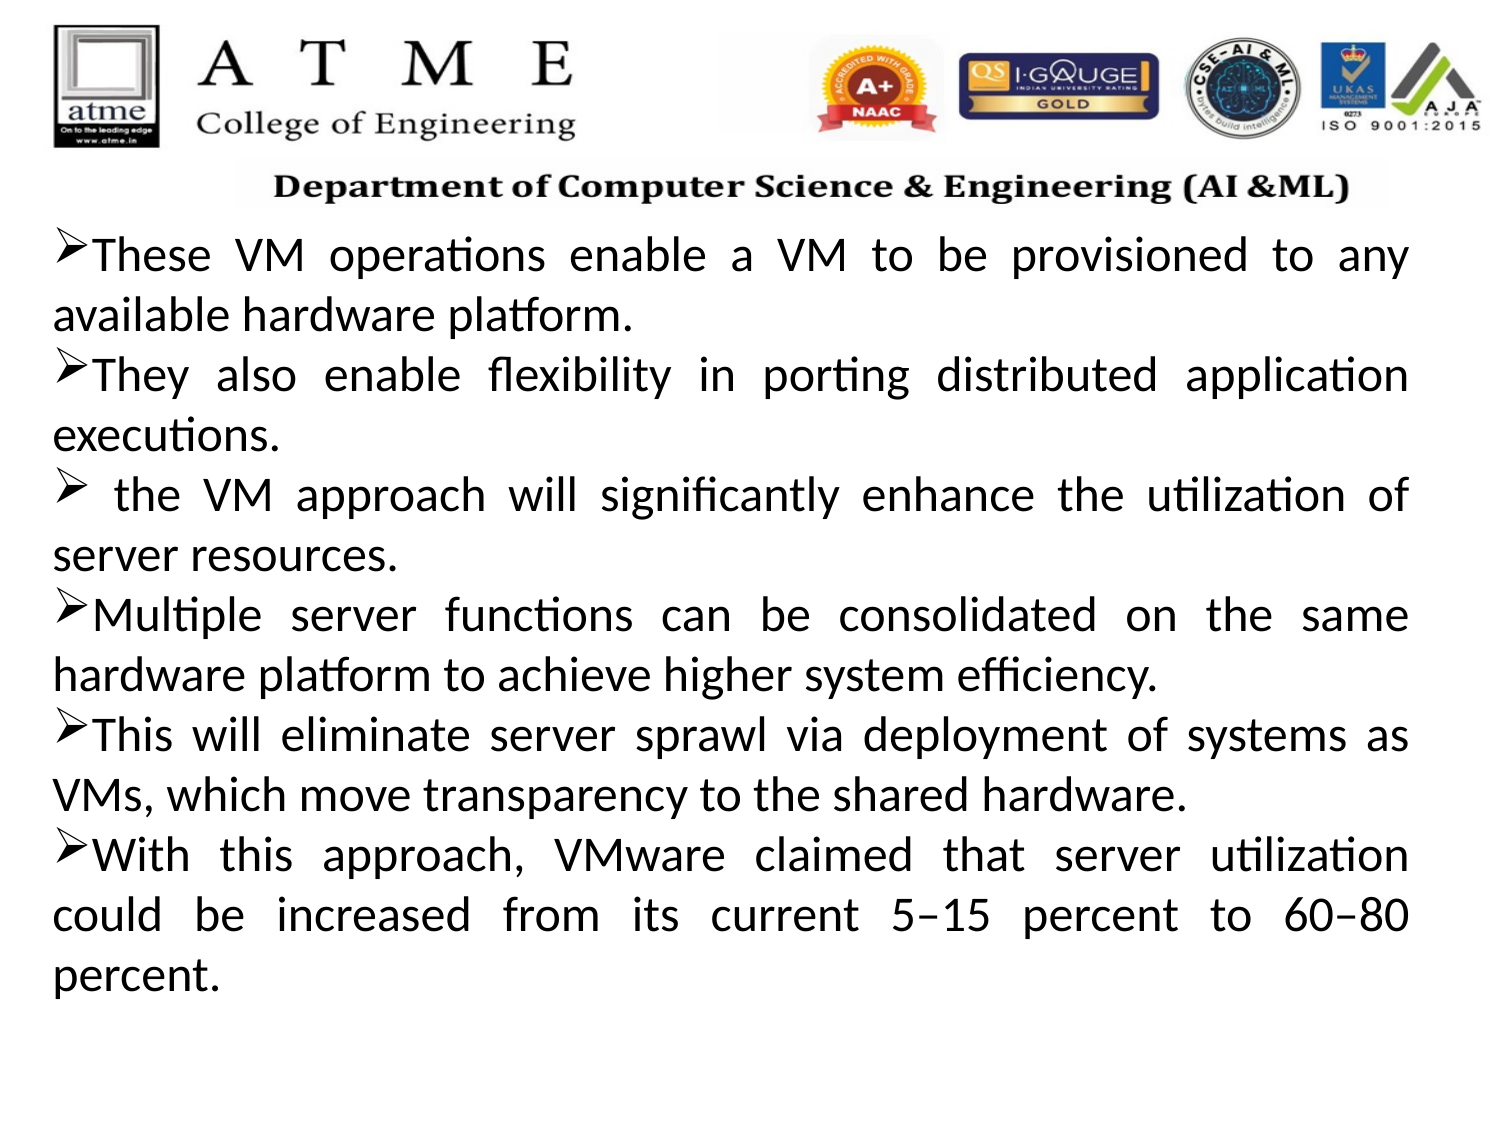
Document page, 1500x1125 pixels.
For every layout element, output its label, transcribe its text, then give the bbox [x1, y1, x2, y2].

text_box These VM operations enable a VM to be provisioned to any available hardware platform. They also enable flexibility in porting distributed application executions. the VM approach will significantly enhance the utilization of server resources. Multiple server functions can be consolidated on the same hardware platform to achieve higher system efficiency. This will eliminate server sprawl via deployment of systems as VMs, which move transparency to the shared hardware. With this approach, VMware claimed that server utilization could be increased from its current 5–15 percent to 60–80 percent. [37, 234, 1425, 1009]
picture [24, 0, 1500, 226]
